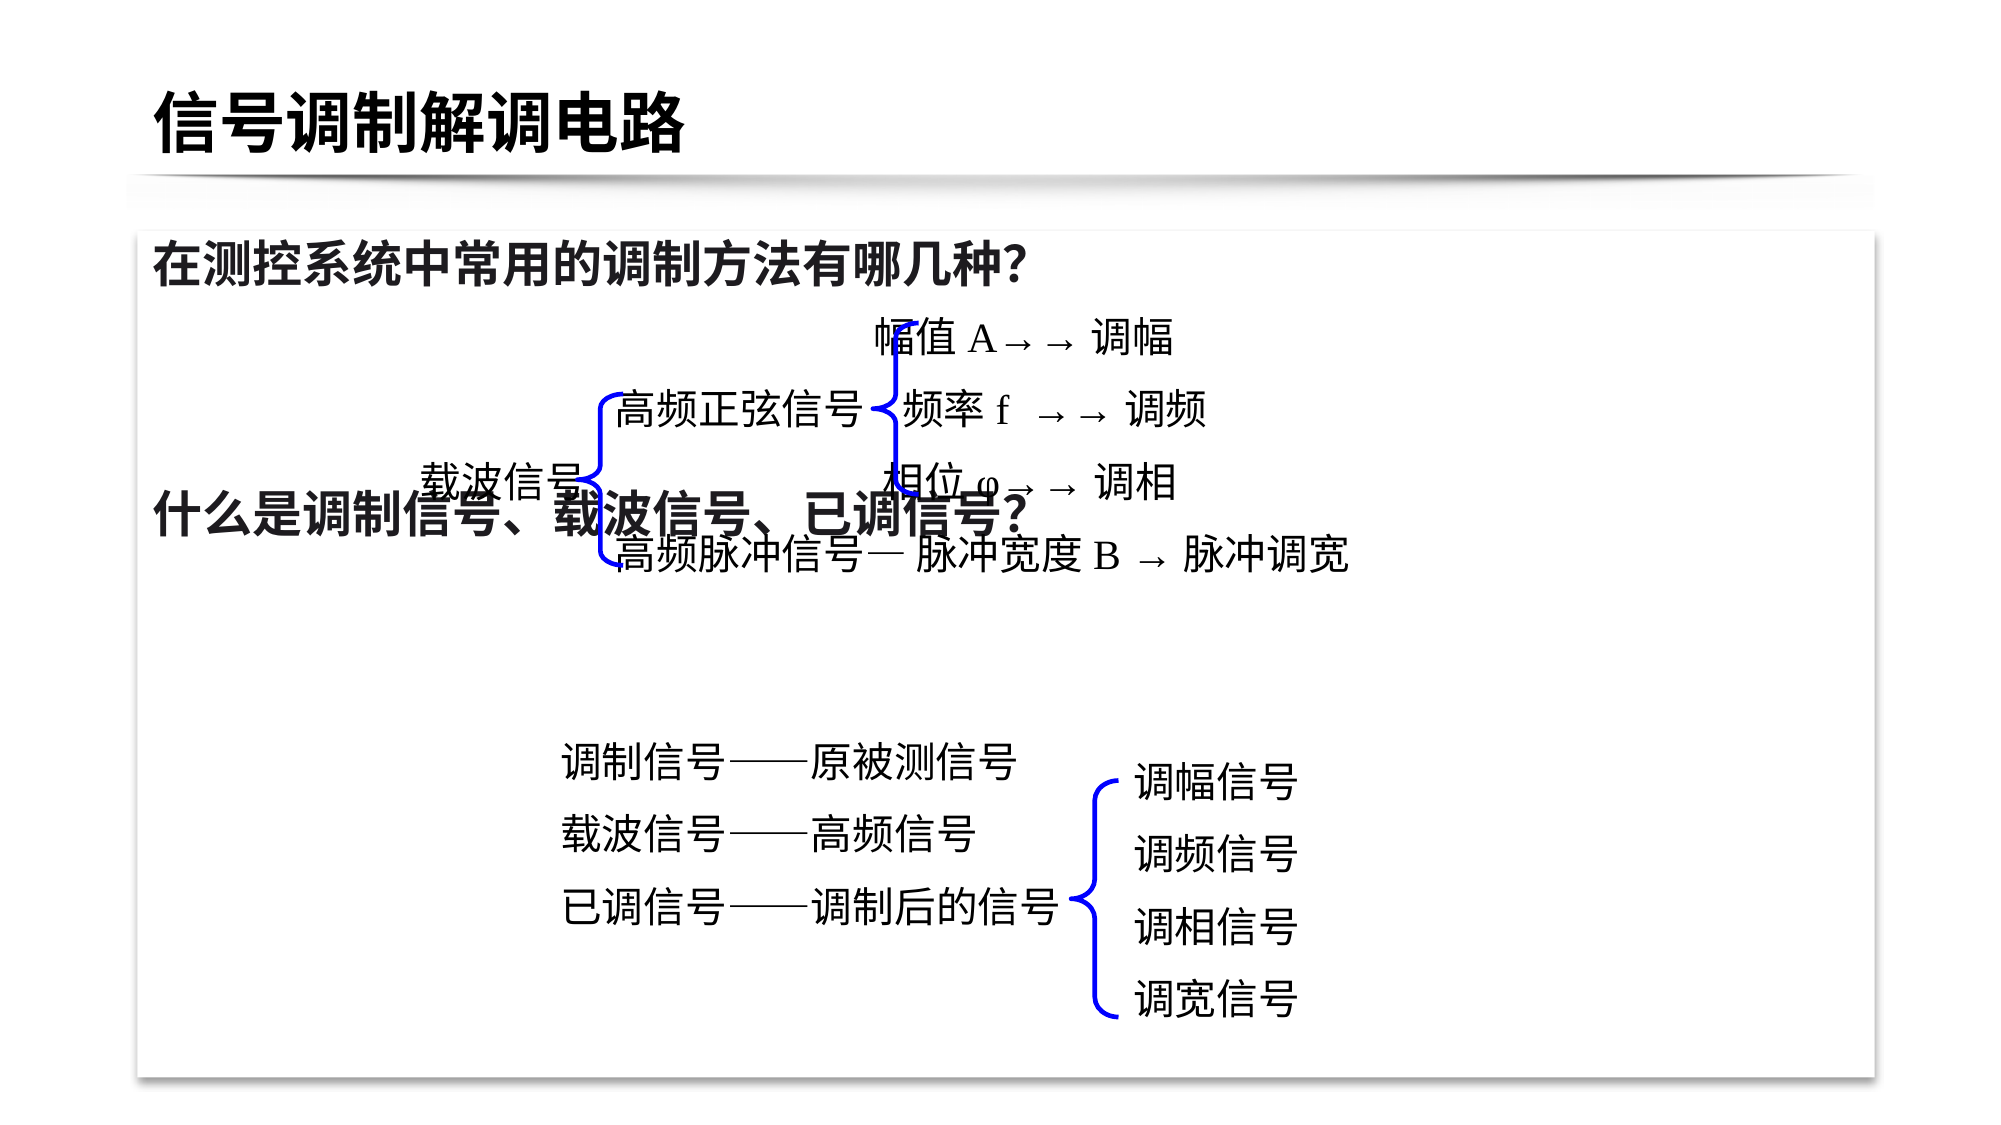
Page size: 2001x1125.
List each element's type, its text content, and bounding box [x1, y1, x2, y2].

picture [127, 175, 1874, 211]
list 在测控系统中常用的调制方法有哪几种？ 什么是调制信号、载波信号、已调信号？ [137, 243, 1863, 1060]
title 信号调制解调电路 [137, 77, 1863, 175]
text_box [545, 718, 1896, 1046]
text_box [404, 293, 1709, 590]
